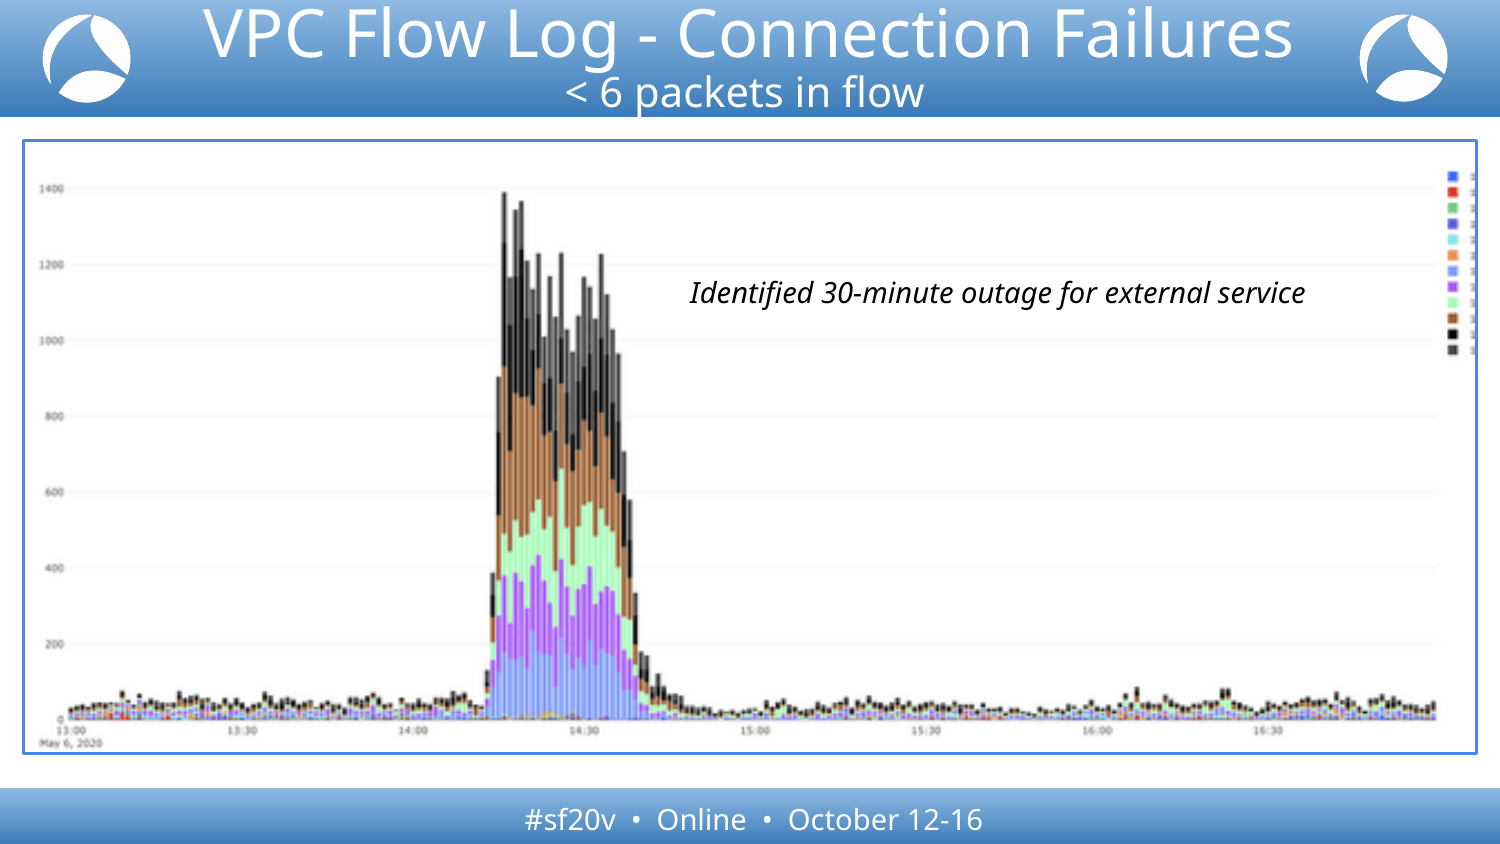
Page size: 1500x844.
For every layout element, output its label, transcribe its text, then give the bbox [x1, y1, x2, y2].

picture [24, 141, 1476, 753]
title VPC Flow Log - Connection Failures < 6 packets in flow [188, 0, 1312, 117]
picture [1359, 14, 1448, 102]
picture [42, 14, 131, 103]
